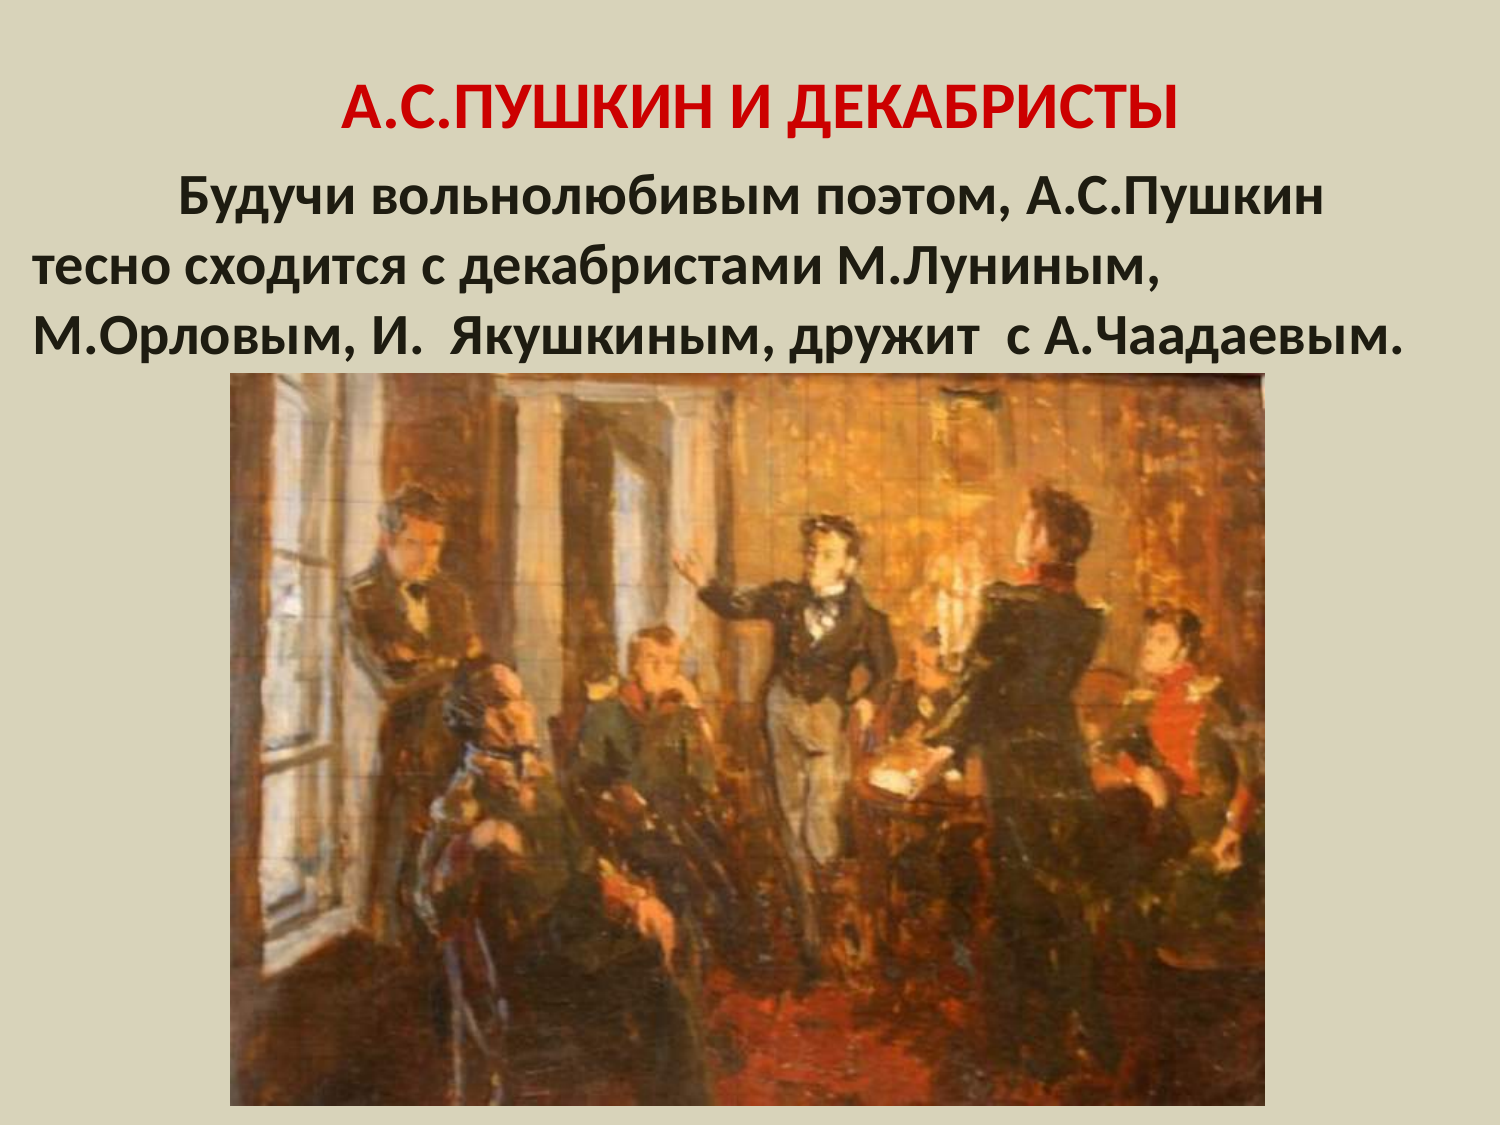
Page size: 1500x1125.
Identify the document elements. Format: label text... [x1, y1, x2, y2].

title А.С.Пушкин и декабристы [123, 54, 1399, 160]
picture [229, 373, 1266, 1106]
list Будучи вольнолюбивым поэтом, А.С.Пушкин тесно сходится с декабристами М.Луниным, М.Орловым, И. Якушкиным, дружит с А.Чаадаевым. [17, 160, 1447, 374]
